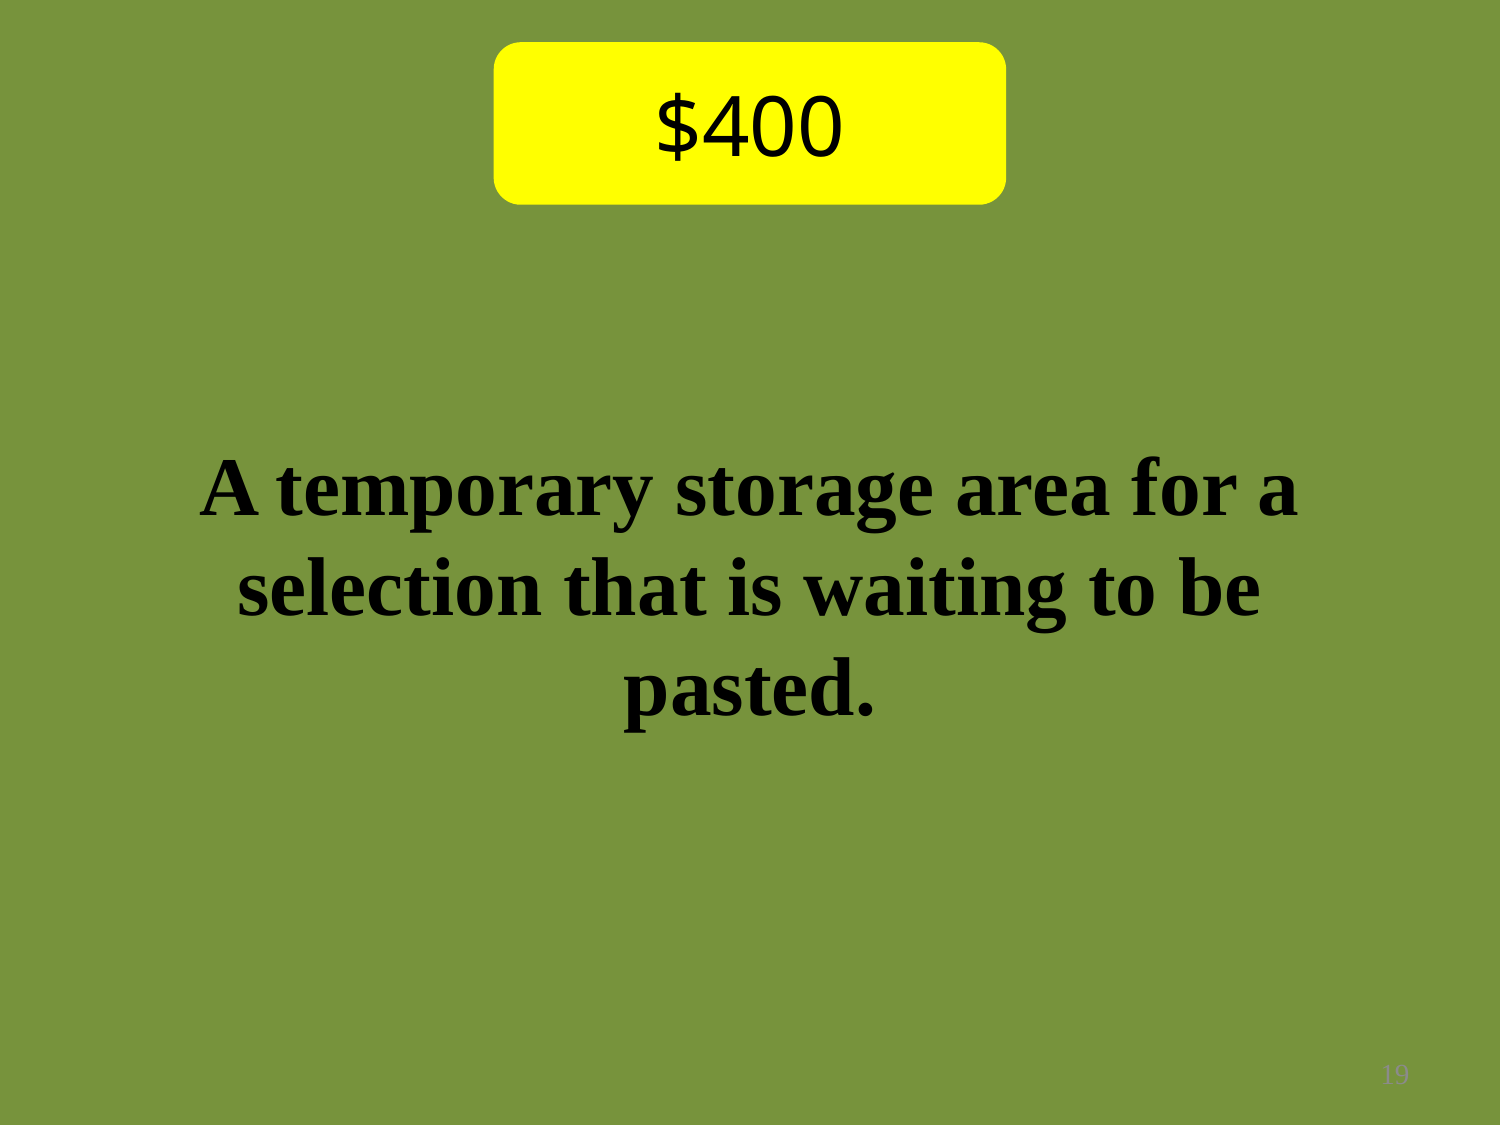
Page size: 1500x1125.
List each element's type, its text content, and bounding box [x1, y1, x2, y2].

slide_number 19 [1074, 1042, 1425, 1103]
text_box $400 [493, 42, 1007, 205]
text_box A temporary storage area for a selection that is waiting to be pasted. [149, 425, 1350, 740]
